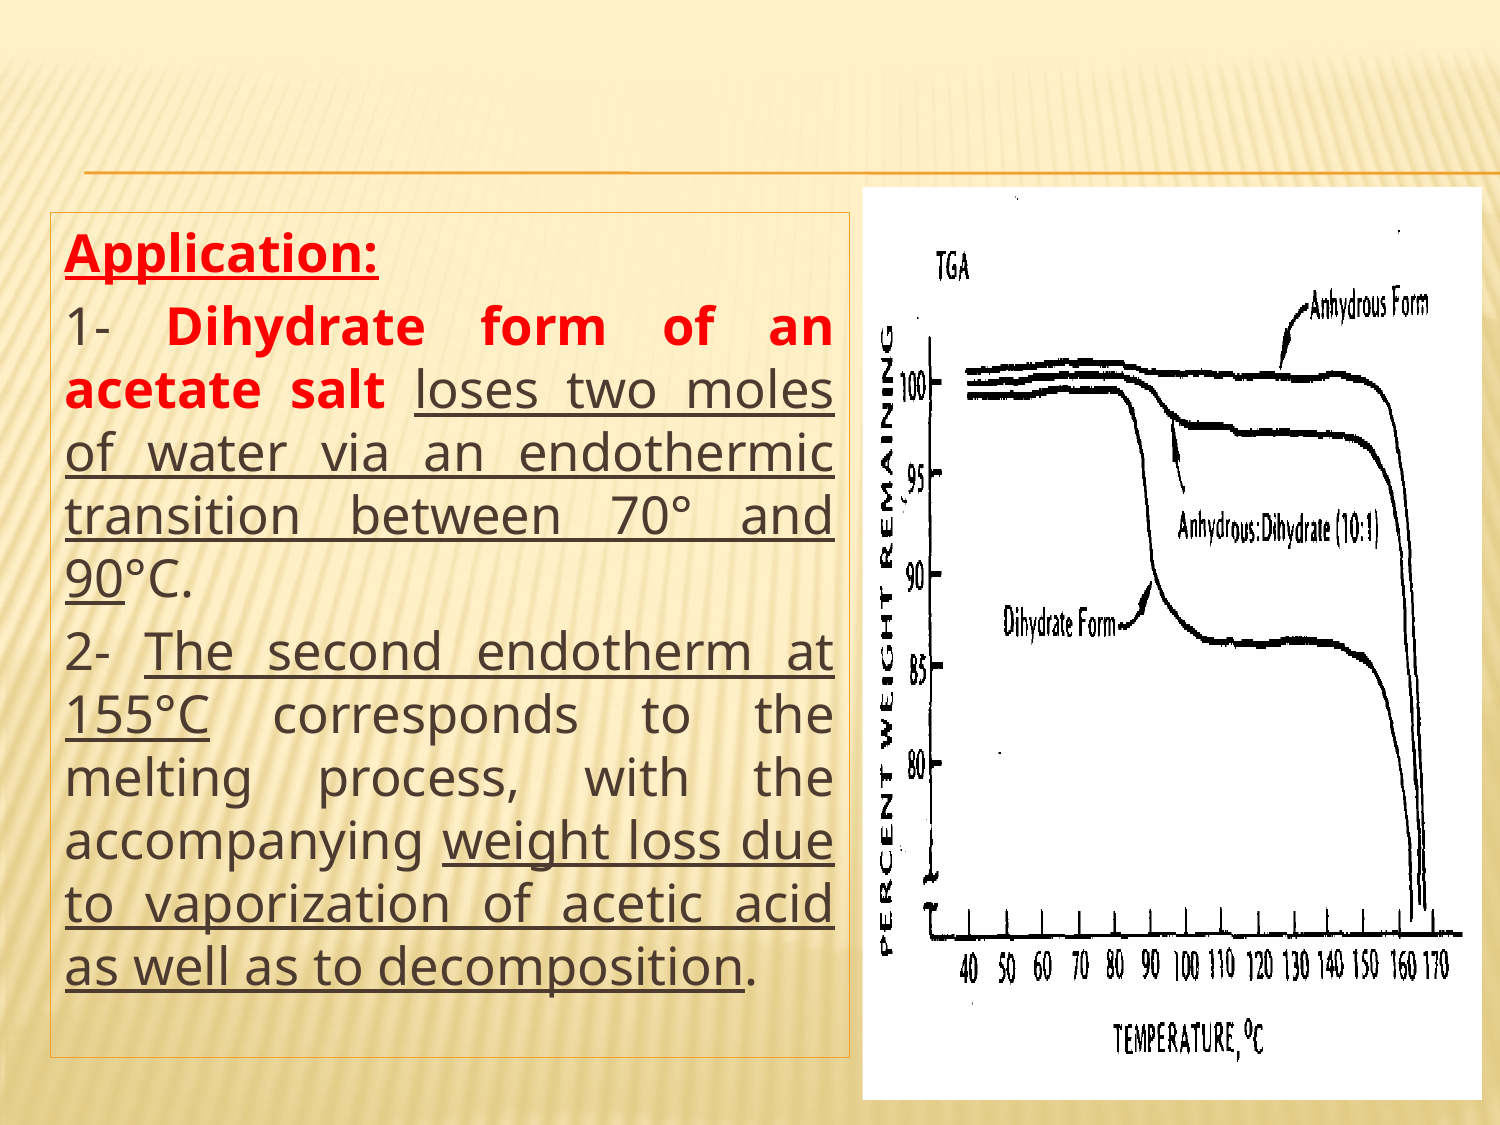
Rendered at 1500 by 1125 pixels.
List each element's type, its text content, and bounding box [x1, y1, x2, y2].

list Application: 1- Dihydrate form of an acetate salt loses two moles of water via an endothermic transition between 70° and 90°C. 2- The second endotherm at 155°C corresponds to the melting process, with the accompanying weight loss due to vaporization of acetic acid as well as to decomposition. [50, 212, 850, 1058]
picture [862, 187, 1483, 1101]
